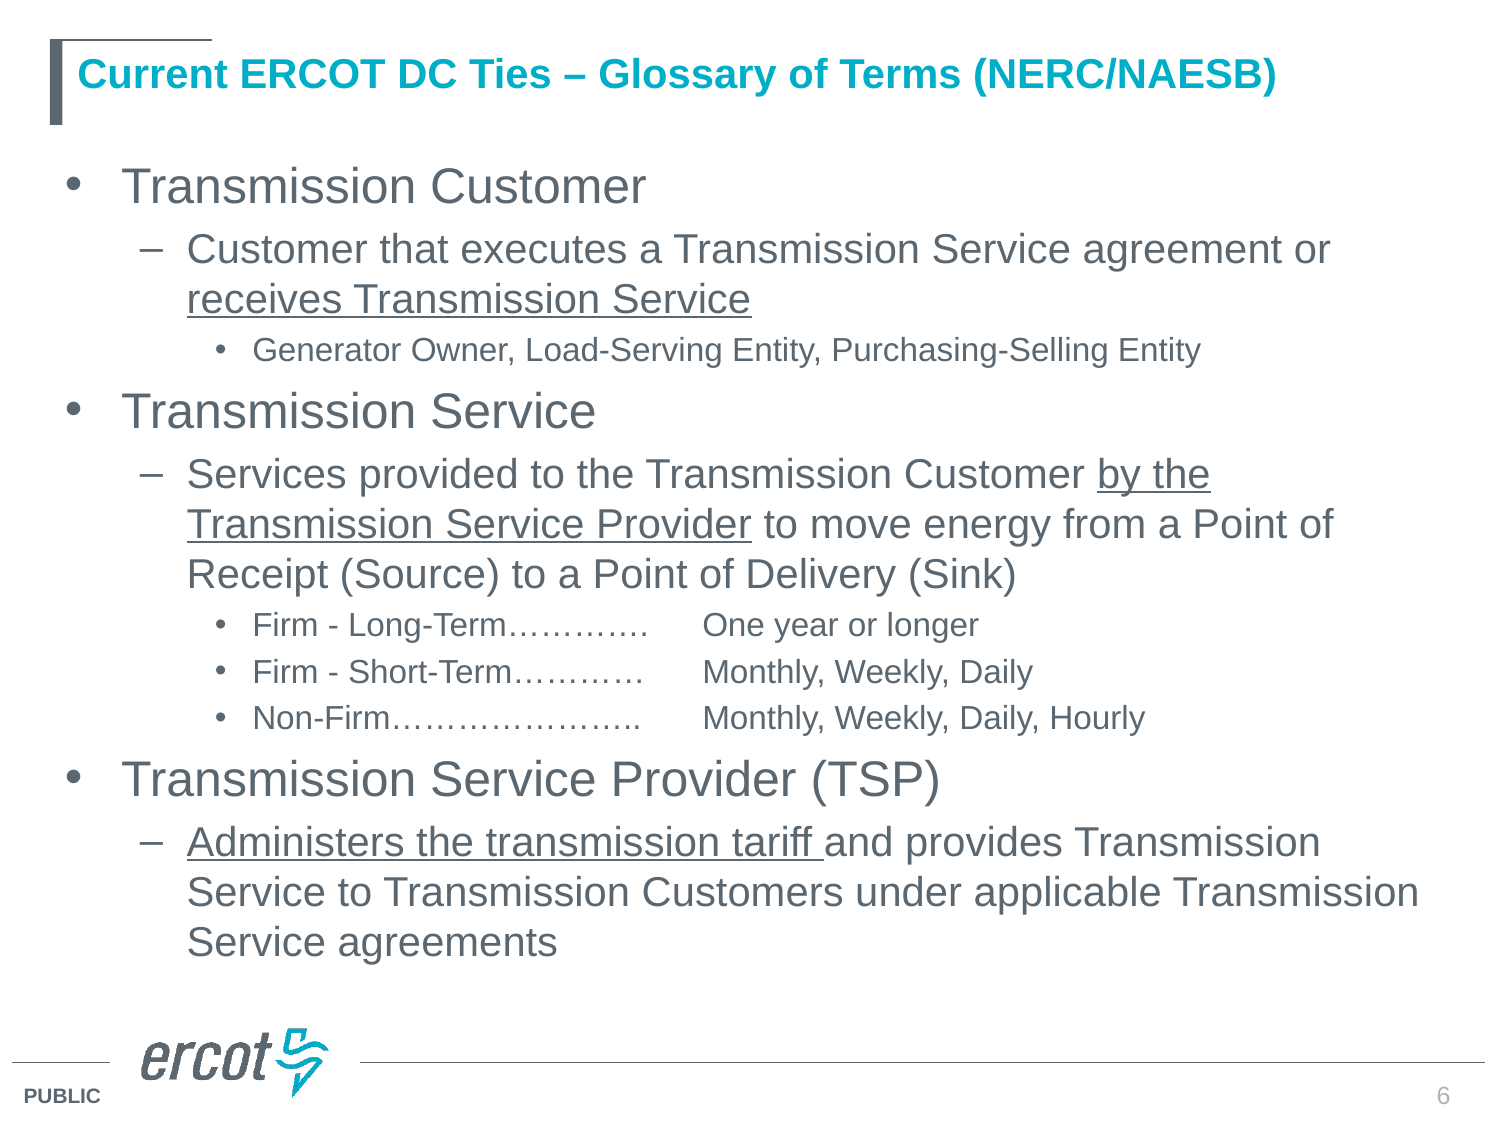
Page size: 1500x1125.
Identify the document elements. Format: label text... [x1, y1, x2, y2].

slide_number 6 [1400, 1076, 1488, 1113]
picture [137, 1024, 332, 1100]
title Current ERCOT DC Ties – Glossary of Terms (NERC/NAESB) [62, 39, 1450, 125]
list Transmission Customer Customer that executes a Transmission Service agreement or receives Transmission Service Generator Owner, Load-Serving Entity, Purchasing-Selling Entity Transmission Service Services provided to the Transmission Customer by the Transmission Service Provider to move energy from a Point of Receipt (Source) to a Point of Delivery (Sink) Firm - Long-Term…………. One year or longer Firm - Short-Term………… Monthly, Weekly, Daily Non-Firm………………….. Monthly, Weekly, Daily, Hourly Transmission Service Provider (TSP) Administers the transmission tariff and provides Transmission Service to Transmission Customers under applicable Transmission Service agreements [50, 146, 1450, 975]
